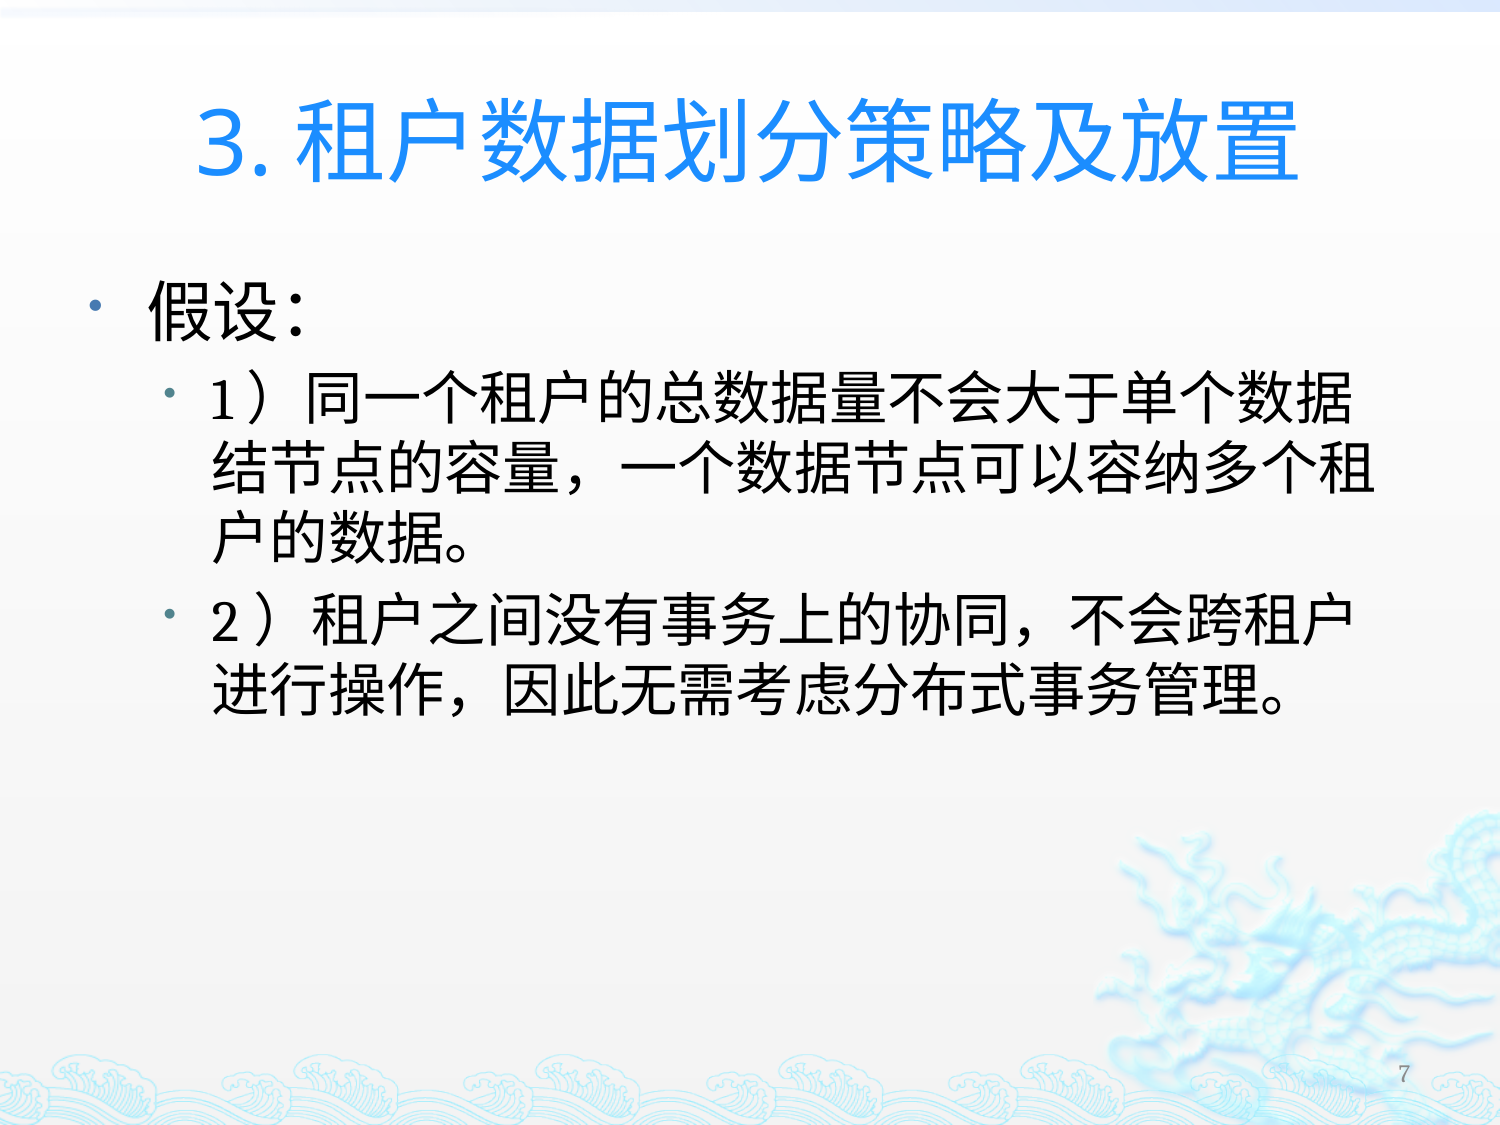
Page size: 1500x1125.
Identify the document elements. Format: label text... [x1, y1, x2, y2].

title 3.租户数据划分策略及放置 [75, 45, 1425, 233]
list 假设： 1）同一个租户的总数据量不会大于单个数据结节点的容量，一个数据节点可以容纳多个租户的数据。 2）租户之间没有事务上的协同，不会跨租户进行操作，因此无需考虑分布式事务管理。 [75, 262, 1425, 1005]
slide_number 7 [1074, 1042, 1425, 1103]
